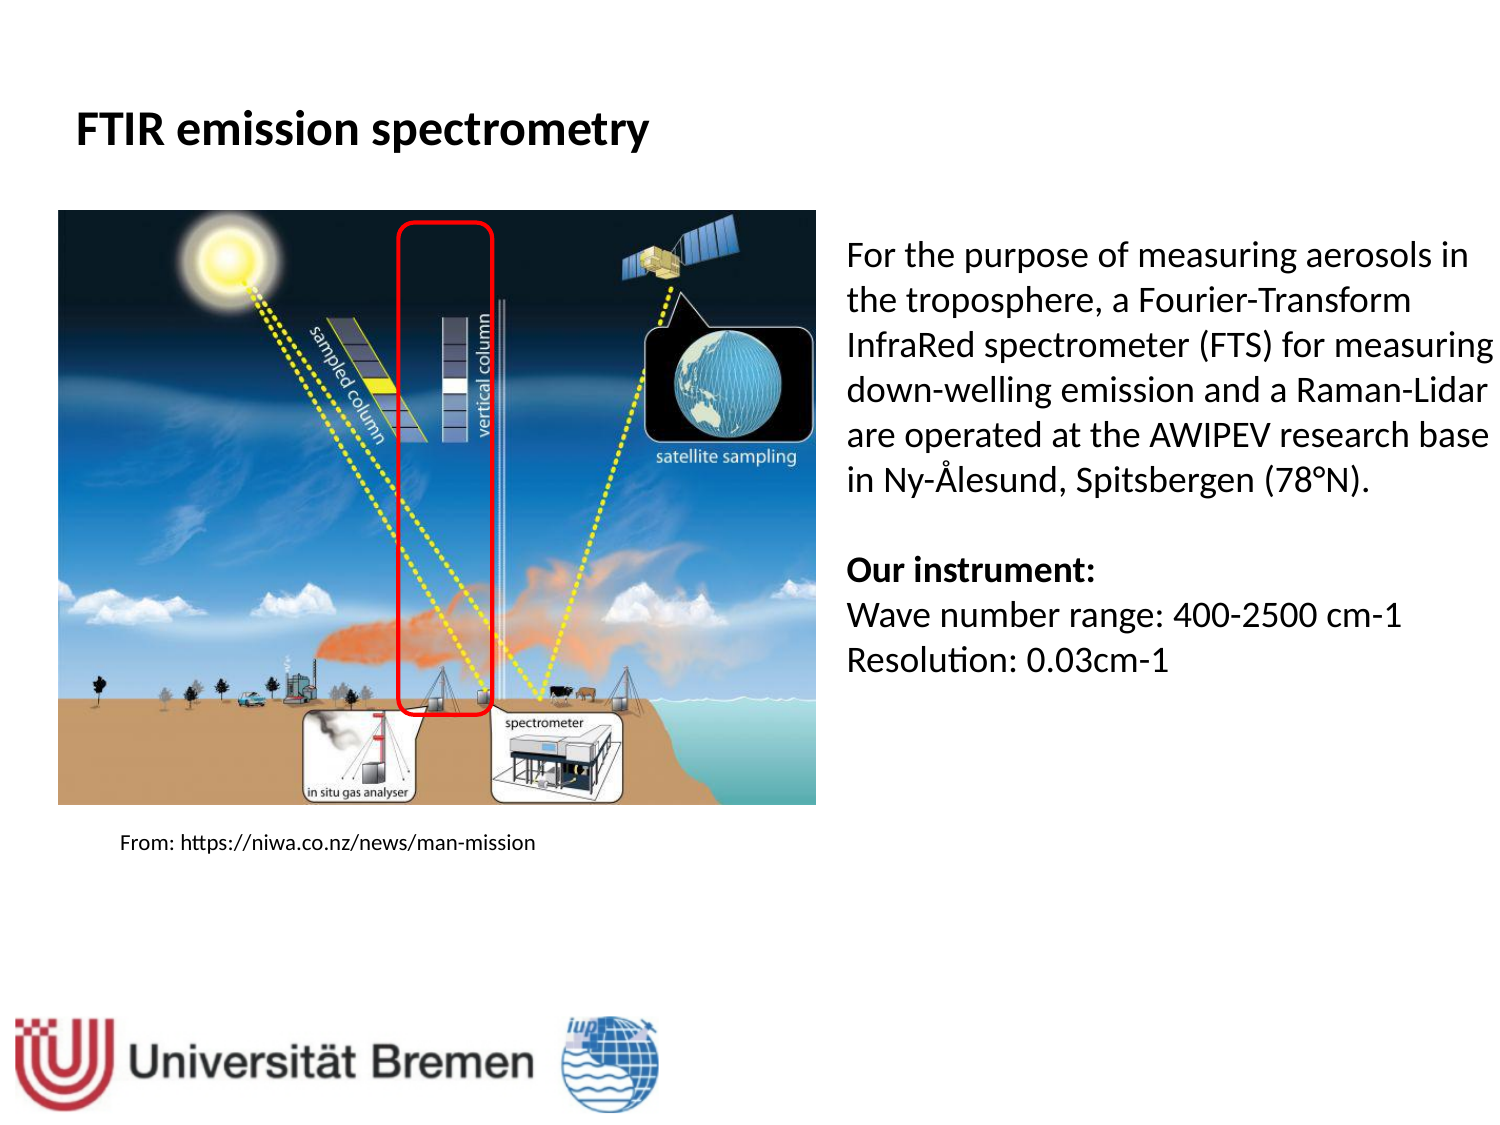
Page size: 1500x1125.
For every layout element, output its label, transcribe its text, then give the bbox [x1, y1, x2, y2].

text_box From: https://niwa.co.nz/news/man-mission [105, 820, 750, 863]
text_box For the purpose of measuring aerosols in the troposphere, a Fourier-Transform InfraRed spectrometer (FTS) for measuring down-welling emission and a Raman-Lidar are operated at the AWIPEV research base in Ny-Ålesund, Spitsbergen (78°N). Our instrument: Wave number range: 400-2500 cm-1 Resolution: 0.03cm-1 [831, 222, 1500, 688]
picture [58, 210, 816, 805]
text_box FTIR emission spectrometry [61, 87, 678, 209]
picture [0, 1001, 680, 1125]
